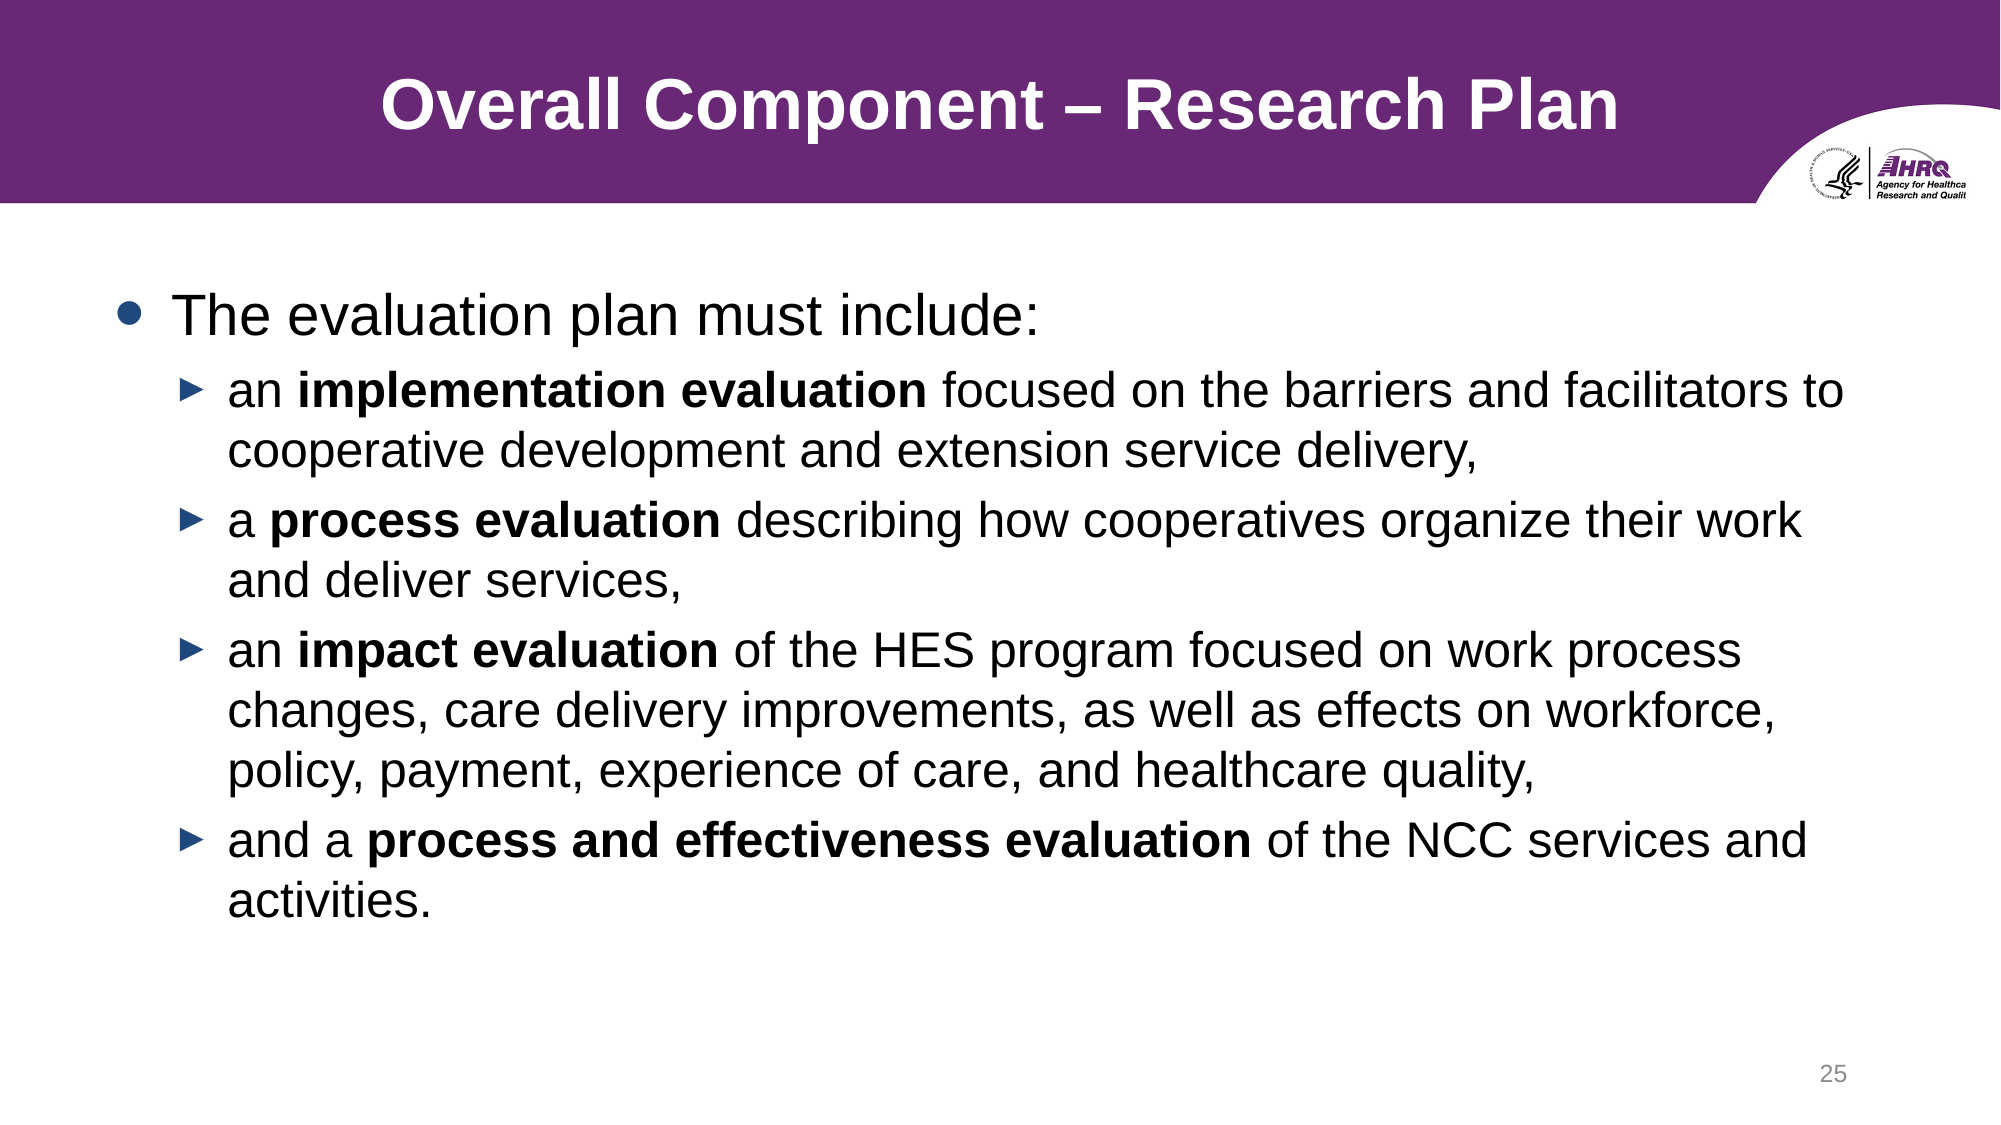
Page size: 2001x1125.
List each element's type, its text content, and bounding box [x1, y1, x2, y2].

list The evaluation plan must include: an implementation evaluation focused on the barriers and facilitators to cooperative development and extension service delivery, a process evaluation describing how cooperatives organize their work and deliver services, an impact evaluation of the HES program focused on work process changes, care delivery improvements, as well as effects on workforce, policy, payment, experience of care, and healthcare quality, and a process and effectiveness evaluation of the NCC services and activities. [99, 270, 1900, 1013]
picture [0, 0, 2001, 1125]
title Overall Component – Research Plan [275, 50, 1725, 152]
slide_number 25 [1412, 1042, 1863, 1103]
